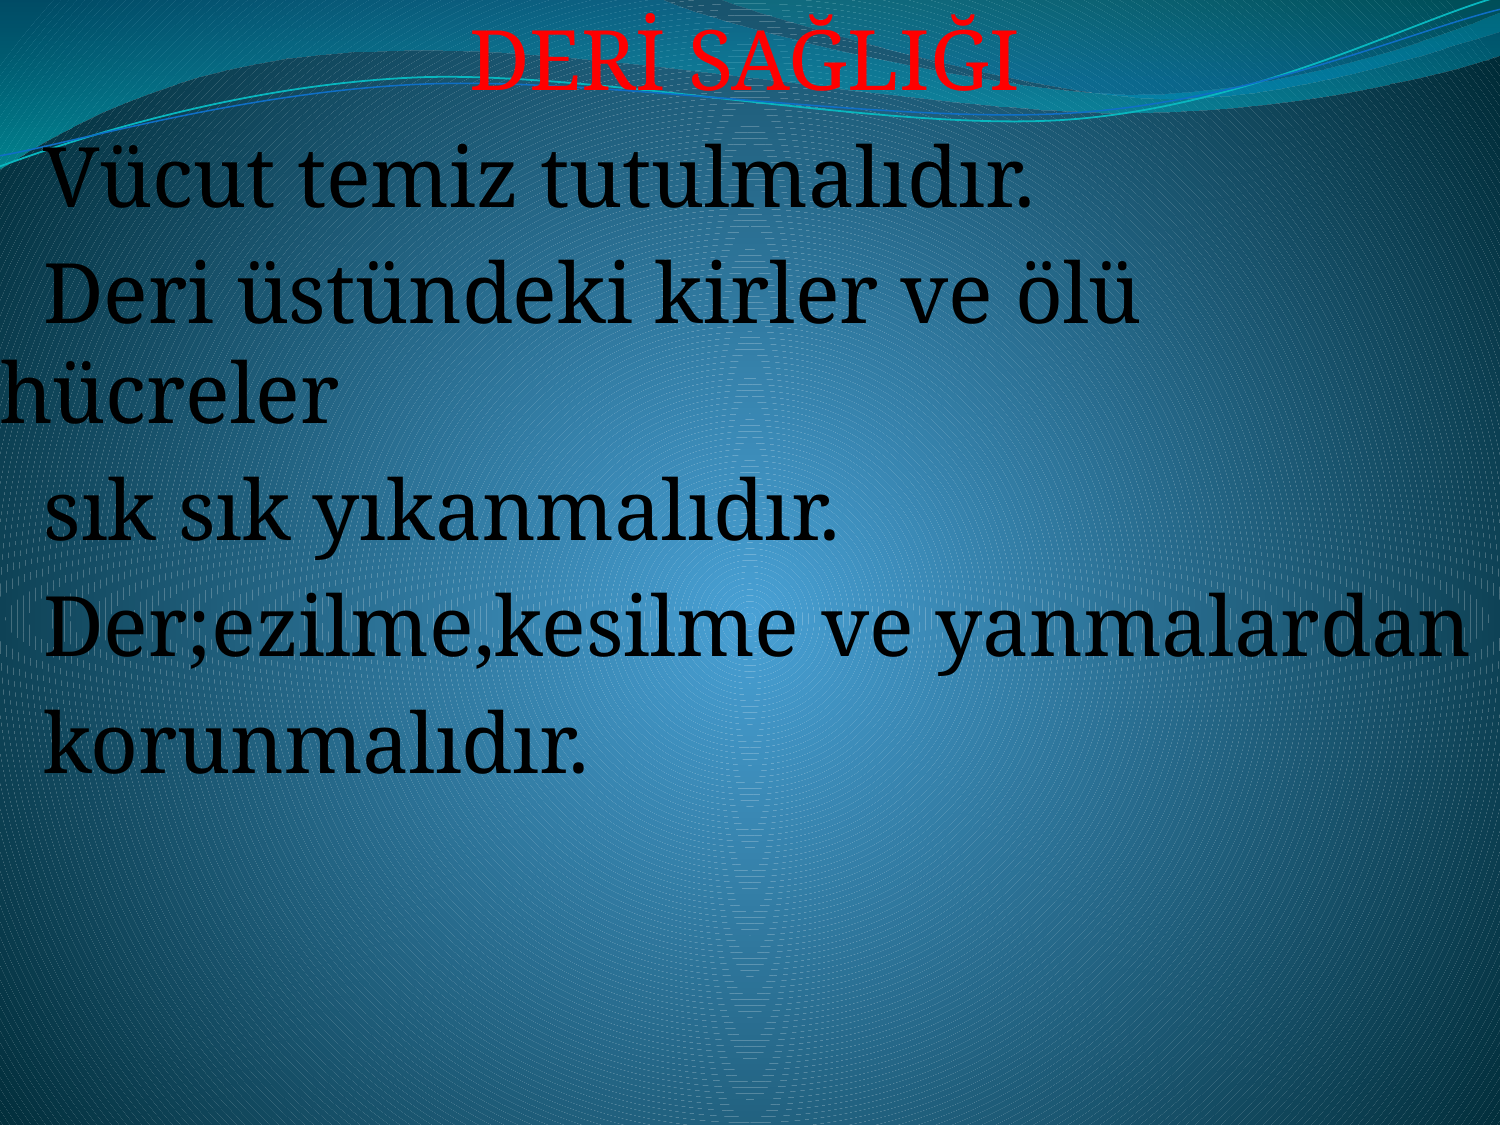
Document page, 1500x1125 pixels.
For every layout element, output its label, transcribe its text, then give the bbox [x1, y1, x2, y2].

subtitle DERİ SAĞLIĞI Vücut temiz tutulmalıdır. Deri üstündeki kirler ve ölü hücreler sık sık yıkanmalıdır. Der;ezilme,kesilme ve yanmalardan korunmalıdır. [0, 0, 1500, 1125]
